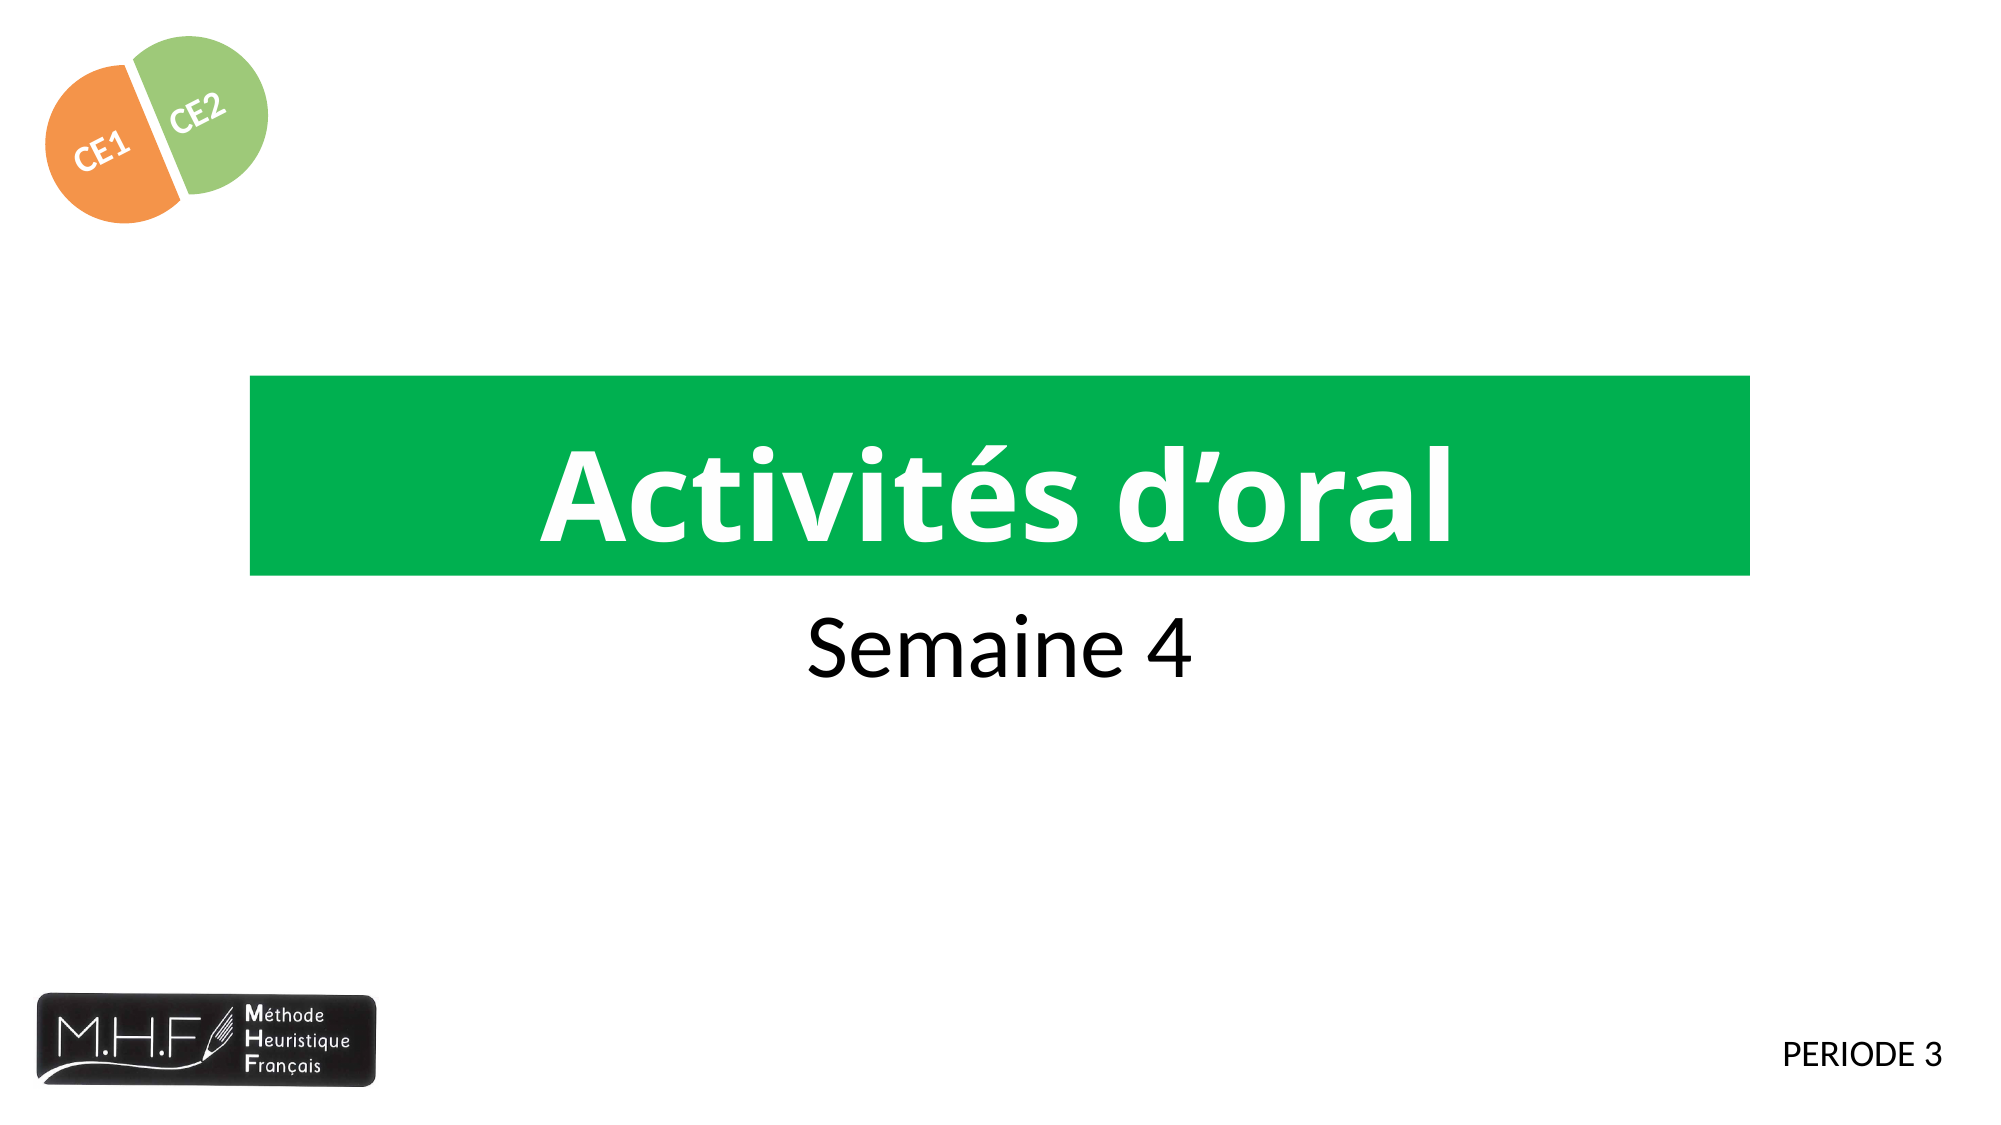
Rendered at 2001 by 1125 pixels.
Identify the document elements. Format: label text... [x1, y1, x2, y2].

subtitle Semaine 4 [249, 590, 1750, 863]
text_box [45, 35, 269, 224]
text_box PERIODE 3 [1362, 1021, 1967, 1082]
title Activités d’oral [249, 375, 1750, 576]
picture [33, 990, 379, 1089]
